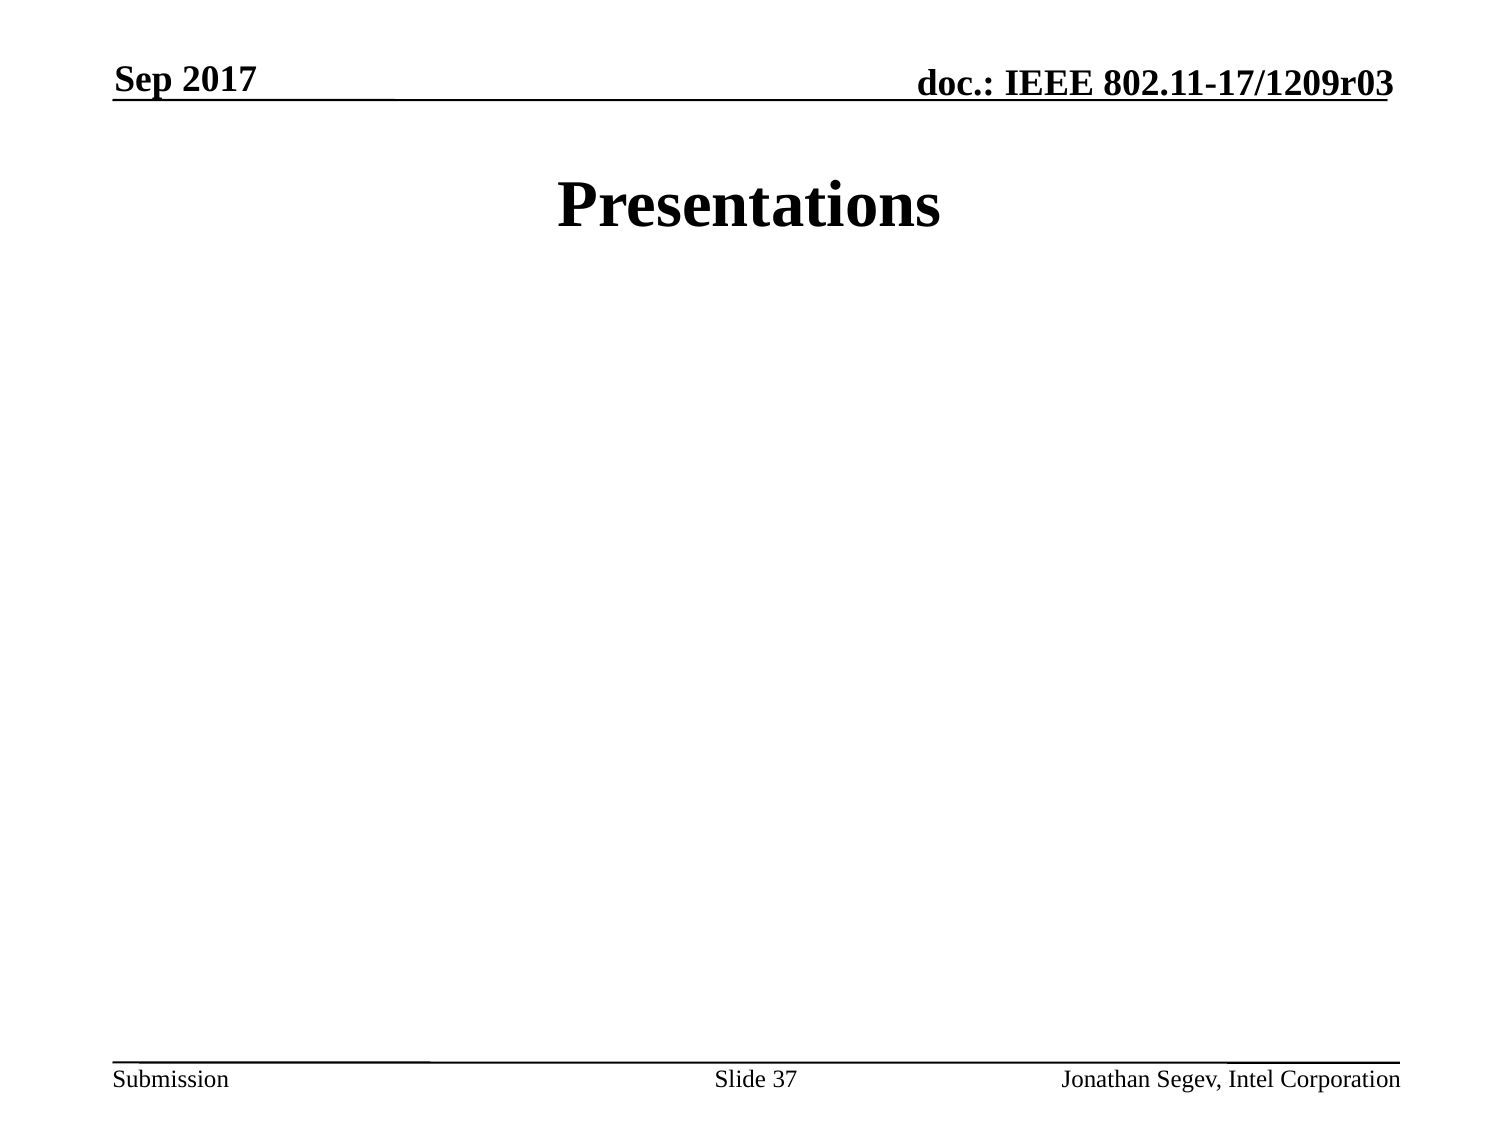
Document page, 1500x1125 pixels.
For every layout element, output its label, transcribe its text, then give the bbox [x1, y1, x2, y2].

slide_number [114, 54, 423, 100]
title Presentations [112, 112, 1388, 288]
footer Jonathan Segev, Intel Corporation [878, 1061, 1402, 1093]
slide_number Slide 37 [712, 1061, 800, 1123]
